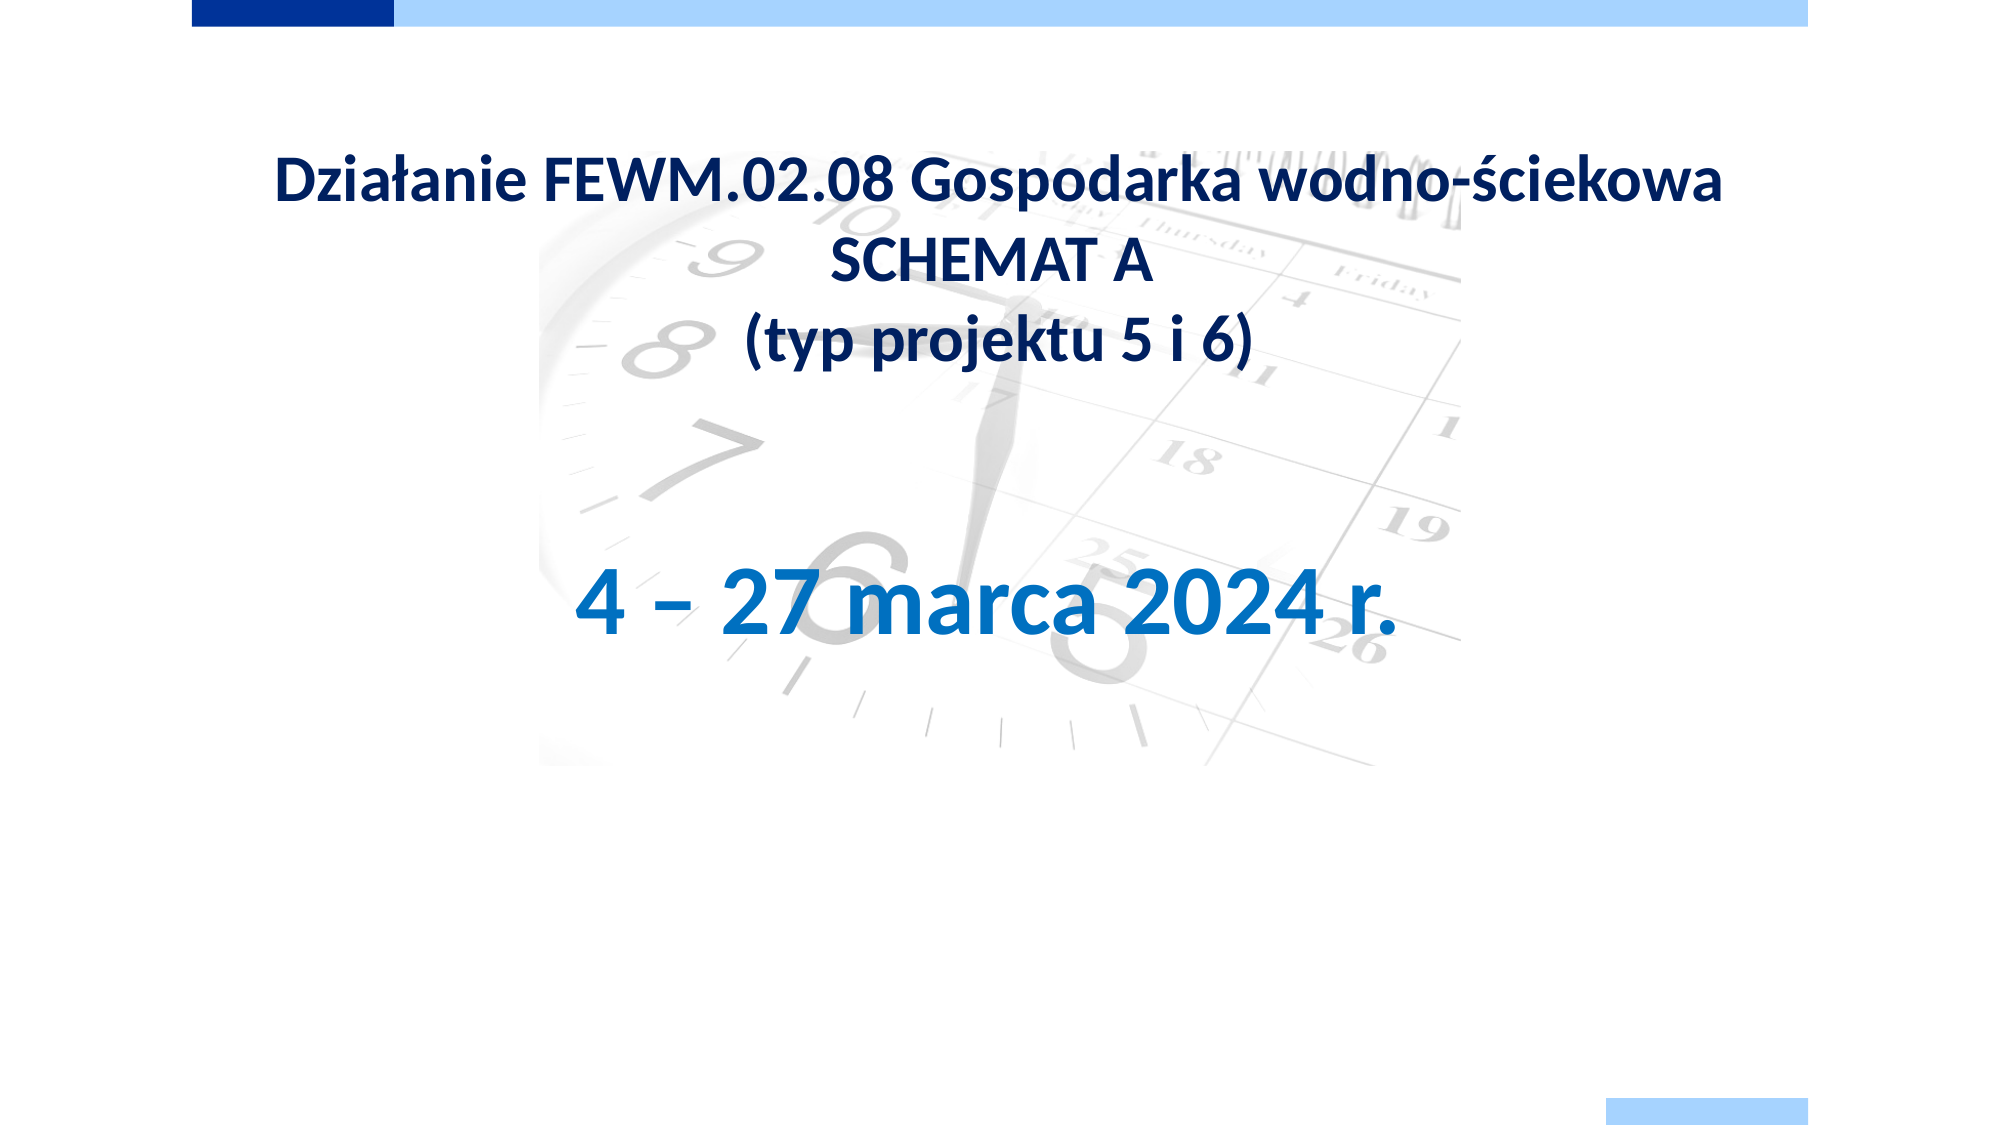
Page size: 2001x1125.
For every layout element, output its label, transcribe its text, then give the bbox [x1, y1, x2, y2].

picture [539, 151, 1461, 766]
text_box Działanie FEWM.02.08 Gospodarka wodno-ściekowa SCHEMAT A (typ projektu 5 i 6) 4 – 27 marca 2024 r. [85, 127, 1915, 783]
